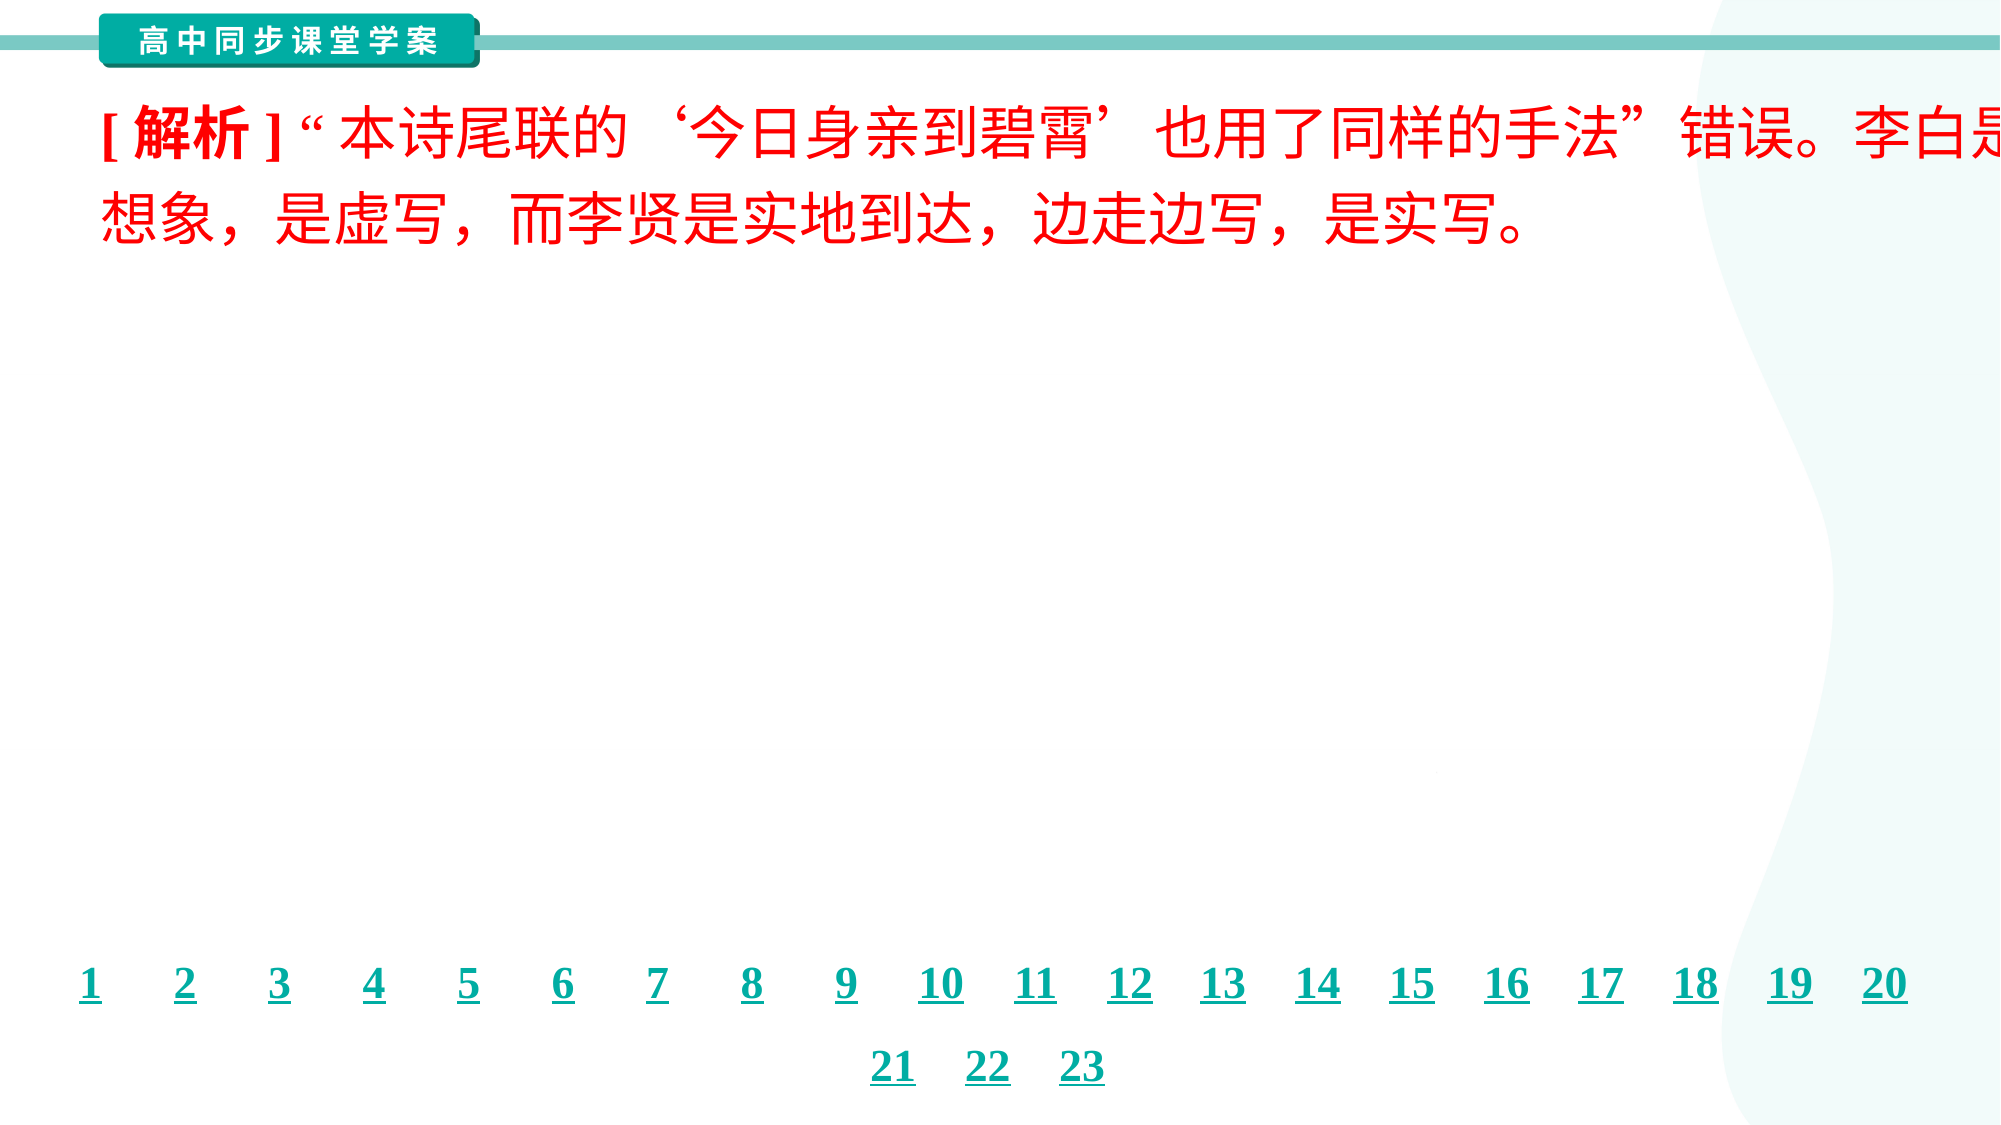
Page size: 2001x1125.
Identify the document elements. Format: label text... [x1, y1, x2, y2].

text_box [解析] “本诗尾联的‘今日身亲到碧霄’也用了同样的手法”错误。李白是 想象，是虚写，而李贤是实地到达，边走边写，是实写。 [100, 76, 1899, 246]
picture [0, 0, 2000, 1125]
